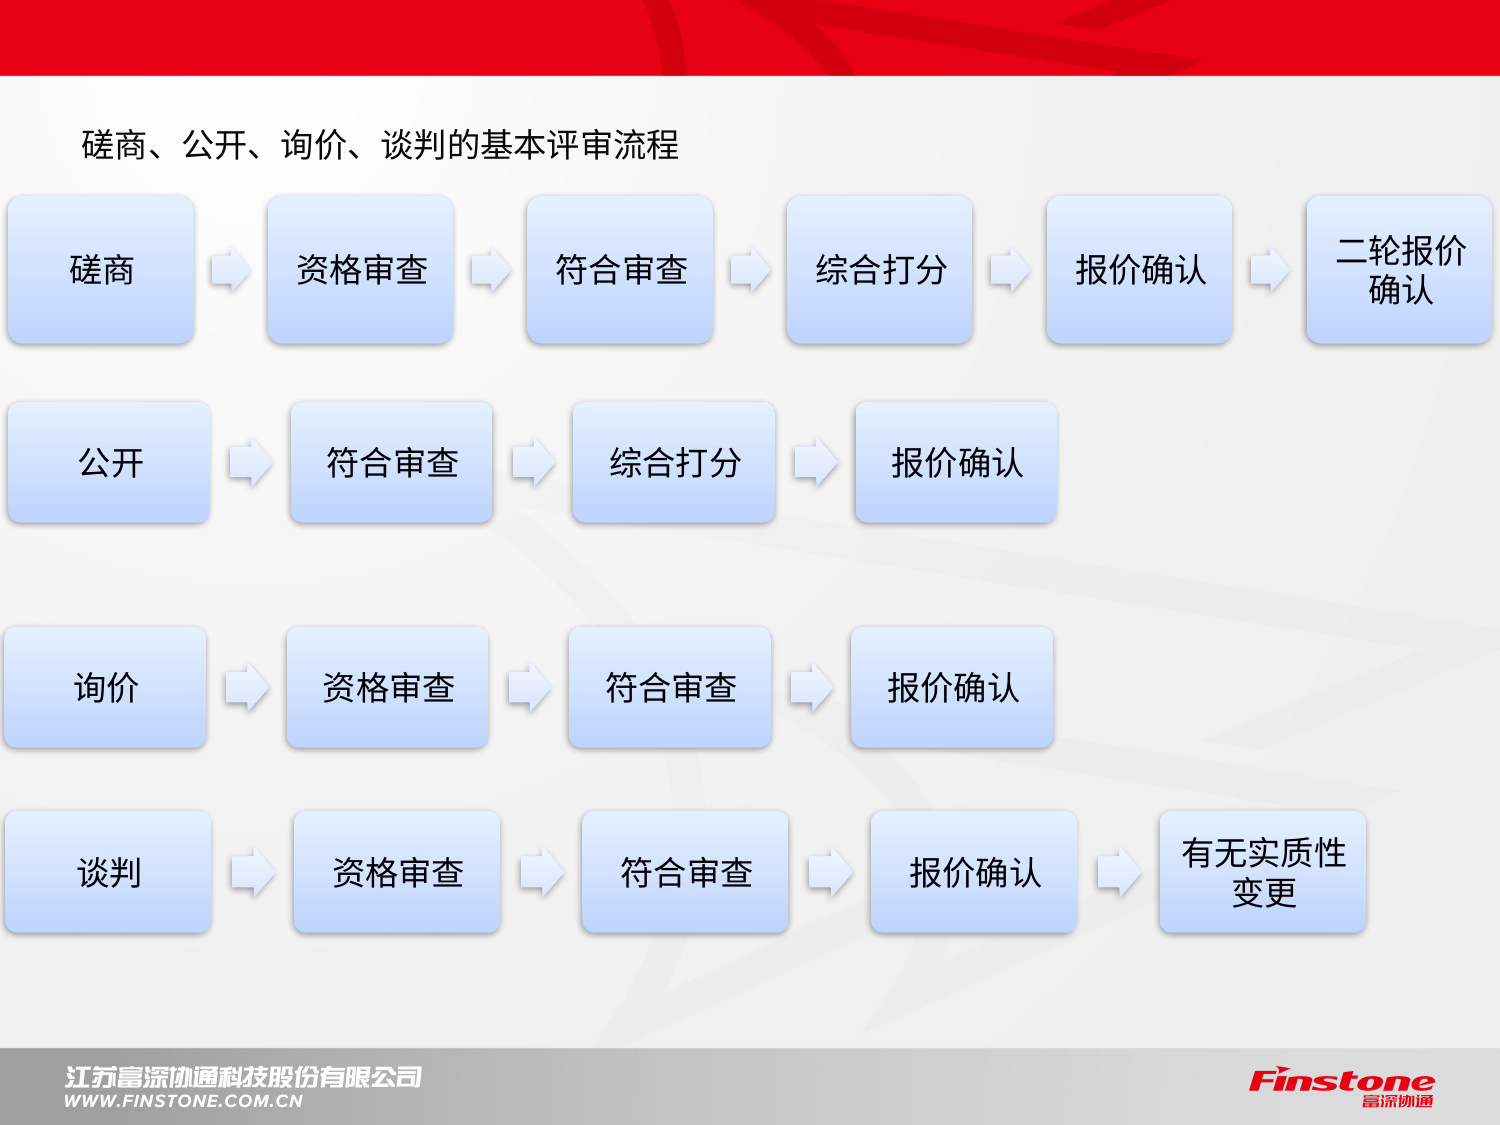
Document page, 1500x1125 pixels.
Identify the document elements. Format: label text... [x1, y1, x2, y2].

text_box 磋商、公开、询价、谈判的基本评审流程 [66, 116, 725, 172]
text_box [7, 190, 1493, 349]
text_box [7, 381, 1058, 543]
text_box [3, 810, 1368, 933]
picture [0, 0, 1500, 1125]
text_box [3, 606, 1054, 768]
